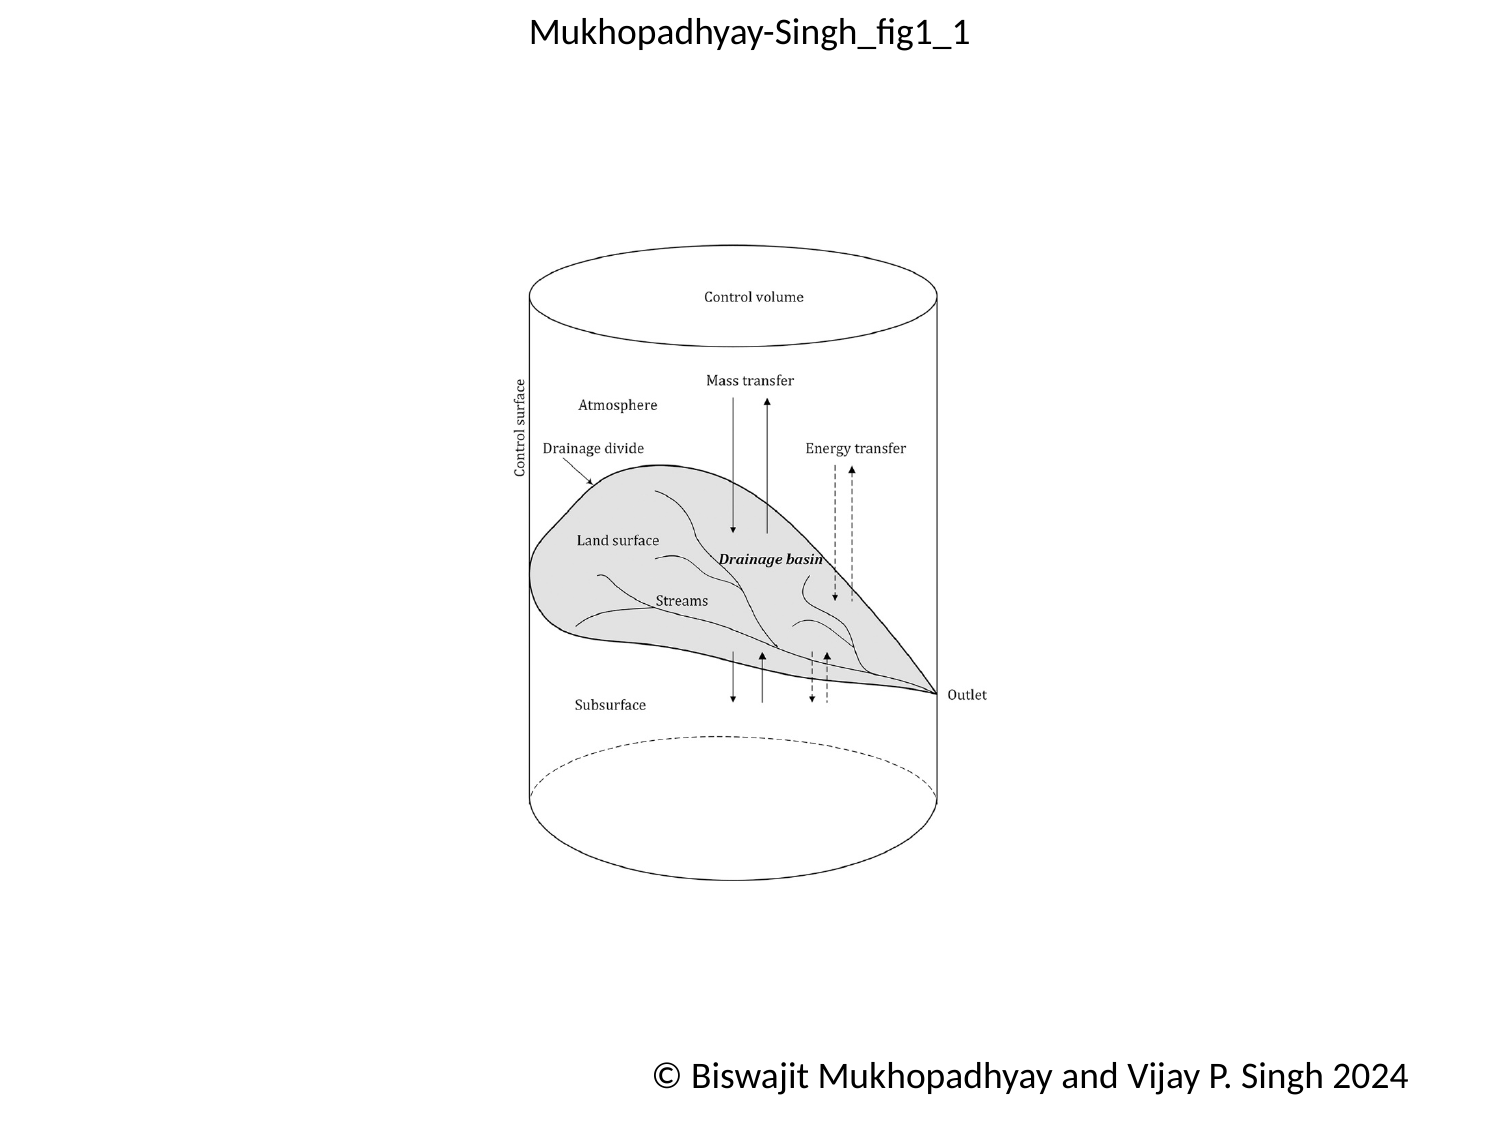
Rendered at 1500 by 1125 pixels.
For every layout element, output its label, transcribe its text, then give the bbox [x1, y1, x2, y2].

picture [513, 244, 987, 881]
text_box © Biswajit Mukhopadhyay and Vijay P. Singh 2024 [636, 1043, 1500, 1104]
text_box Mukhopadhyay-Singh_fig1_1 [0, 0, 1500, 60]
